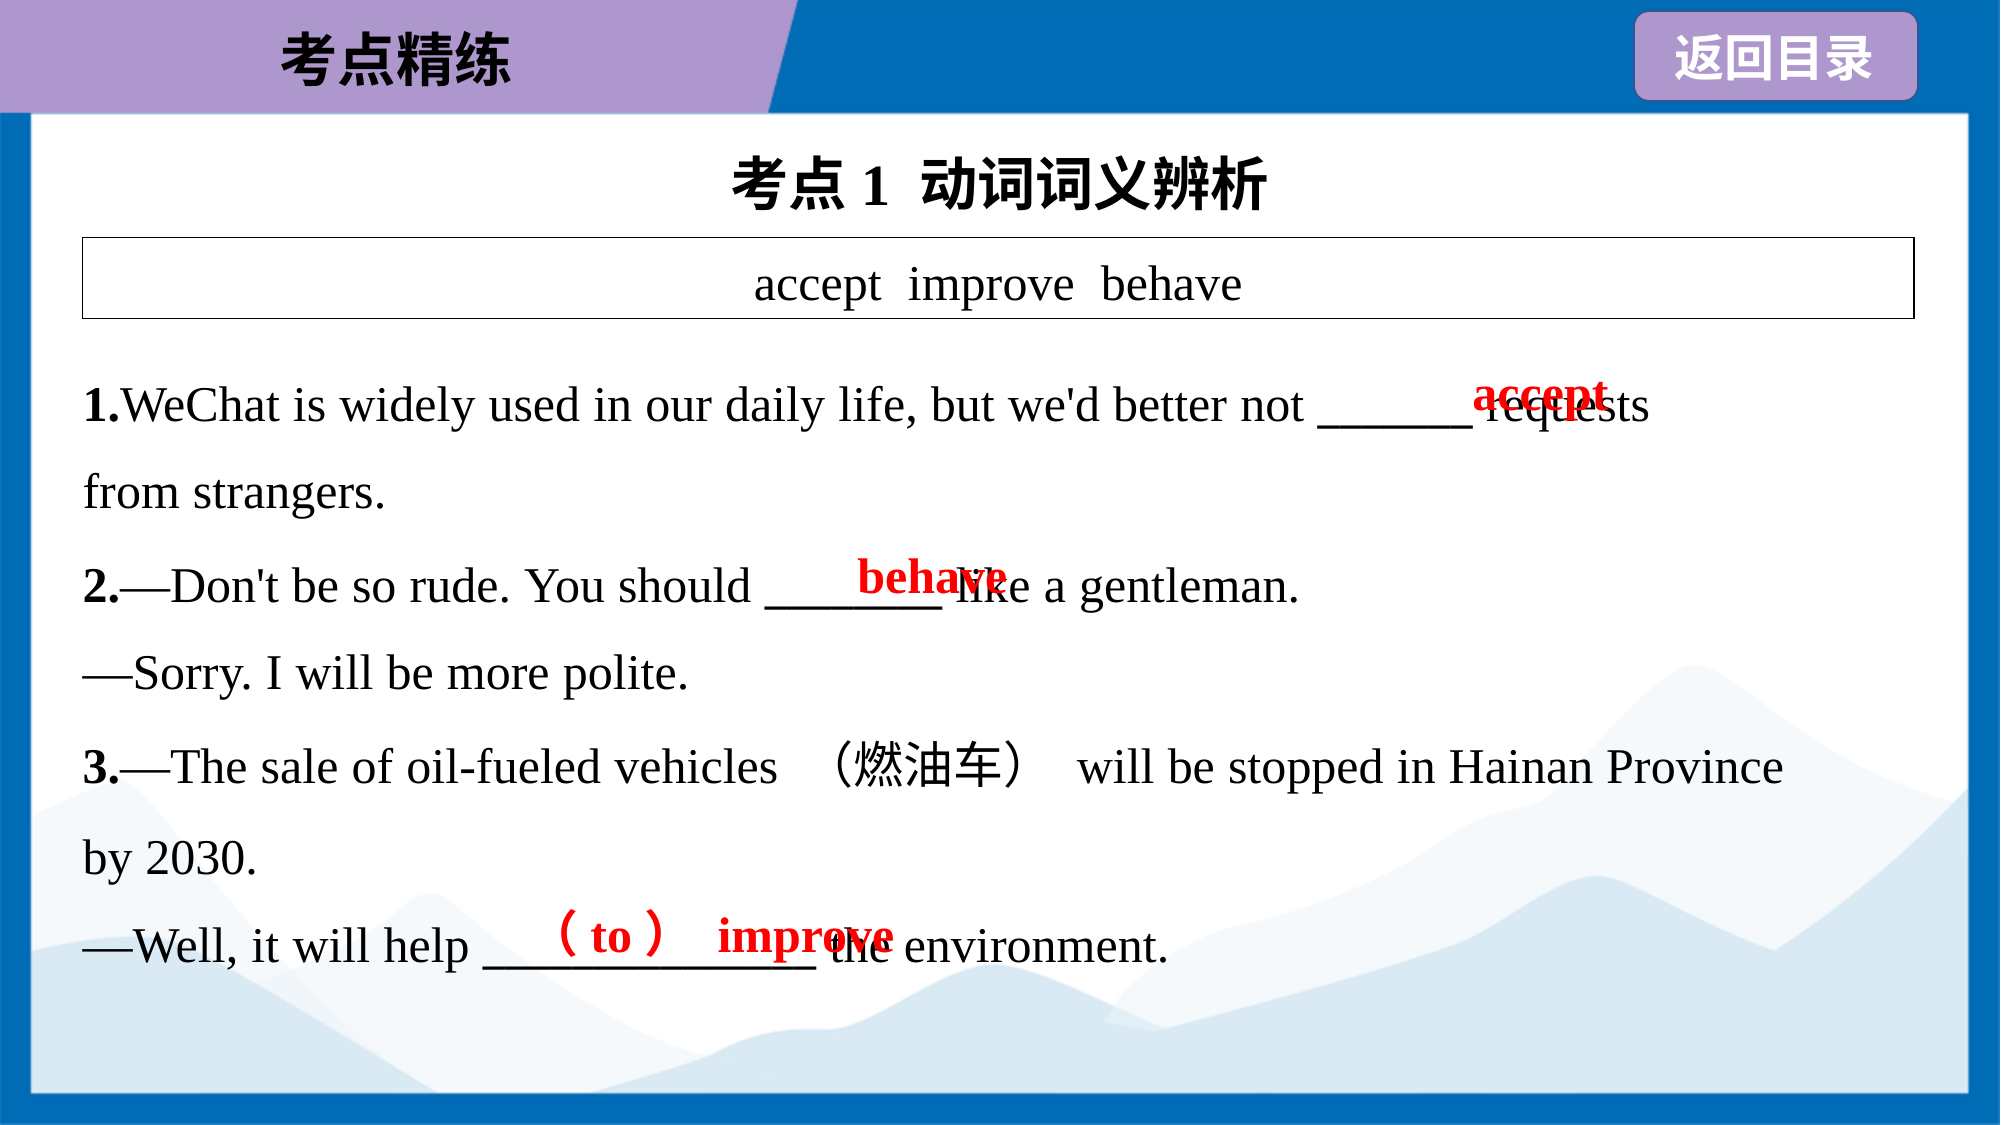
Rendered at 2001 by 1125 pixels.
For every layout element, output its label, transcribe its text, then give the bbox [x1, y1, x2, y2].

text_box （to） improve [521, 874, 902, 953]
text_box behave [839, 515, 1026, 595]
text_box 1.WeChat is widely used in our daily life, but we'd better not _______ requests from strangers. [82, 339, 1917, 510]
text_box 考点1 动词词义辨析 [82, 146, 1917, 217]
text_box 3.—The sale of oil-fueled vehicles （燃油车） will be stopped in Hainan Province by 2030. —Well, it will help _______________ the environment. [82, 701, 1917, 963]
table_header accept improve behave [83, 238, 1913, 318]
text_box accept [1454, 332, 1627, 412]
text_box 2.—Don't be so rude. You should ________ like a gentleman. —Sorry. I will be more polite. [82, 520, 1917, 690]
picture [0, 0, 2000, 1125]
